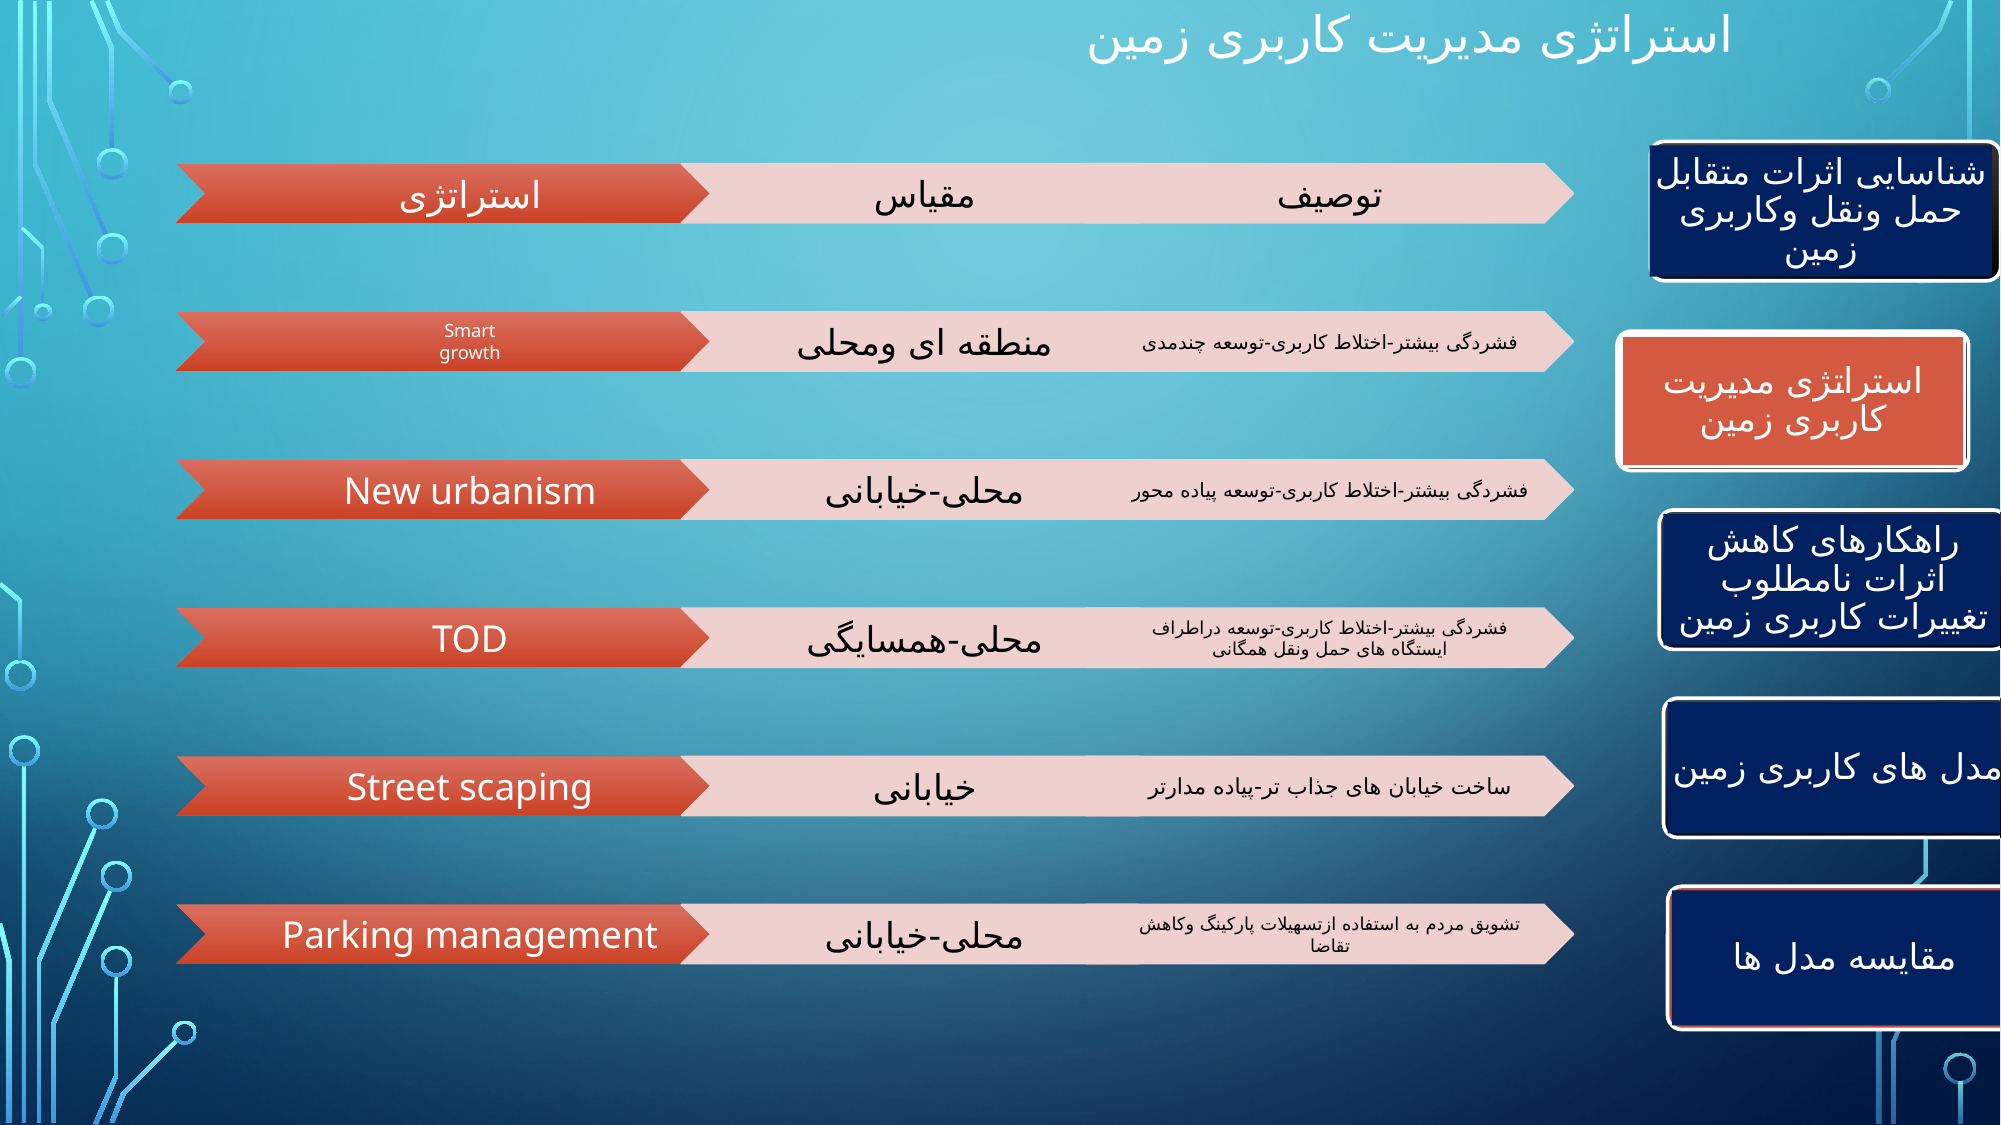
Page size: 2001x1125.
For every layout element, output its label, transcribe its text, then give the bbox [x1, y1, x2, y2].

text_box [1658, 509, 2000, 650]
title استراتژی مدیریت کاربری زمین [547, 0, 2000, 146]
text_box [1616, 330, 1969, 471]
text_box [1663, 697, 2000, 838]
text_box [1649, 141, 2000, 281]
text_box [176, 118, 1574, 1009]
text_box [1667, 886, 2000, 1030]
